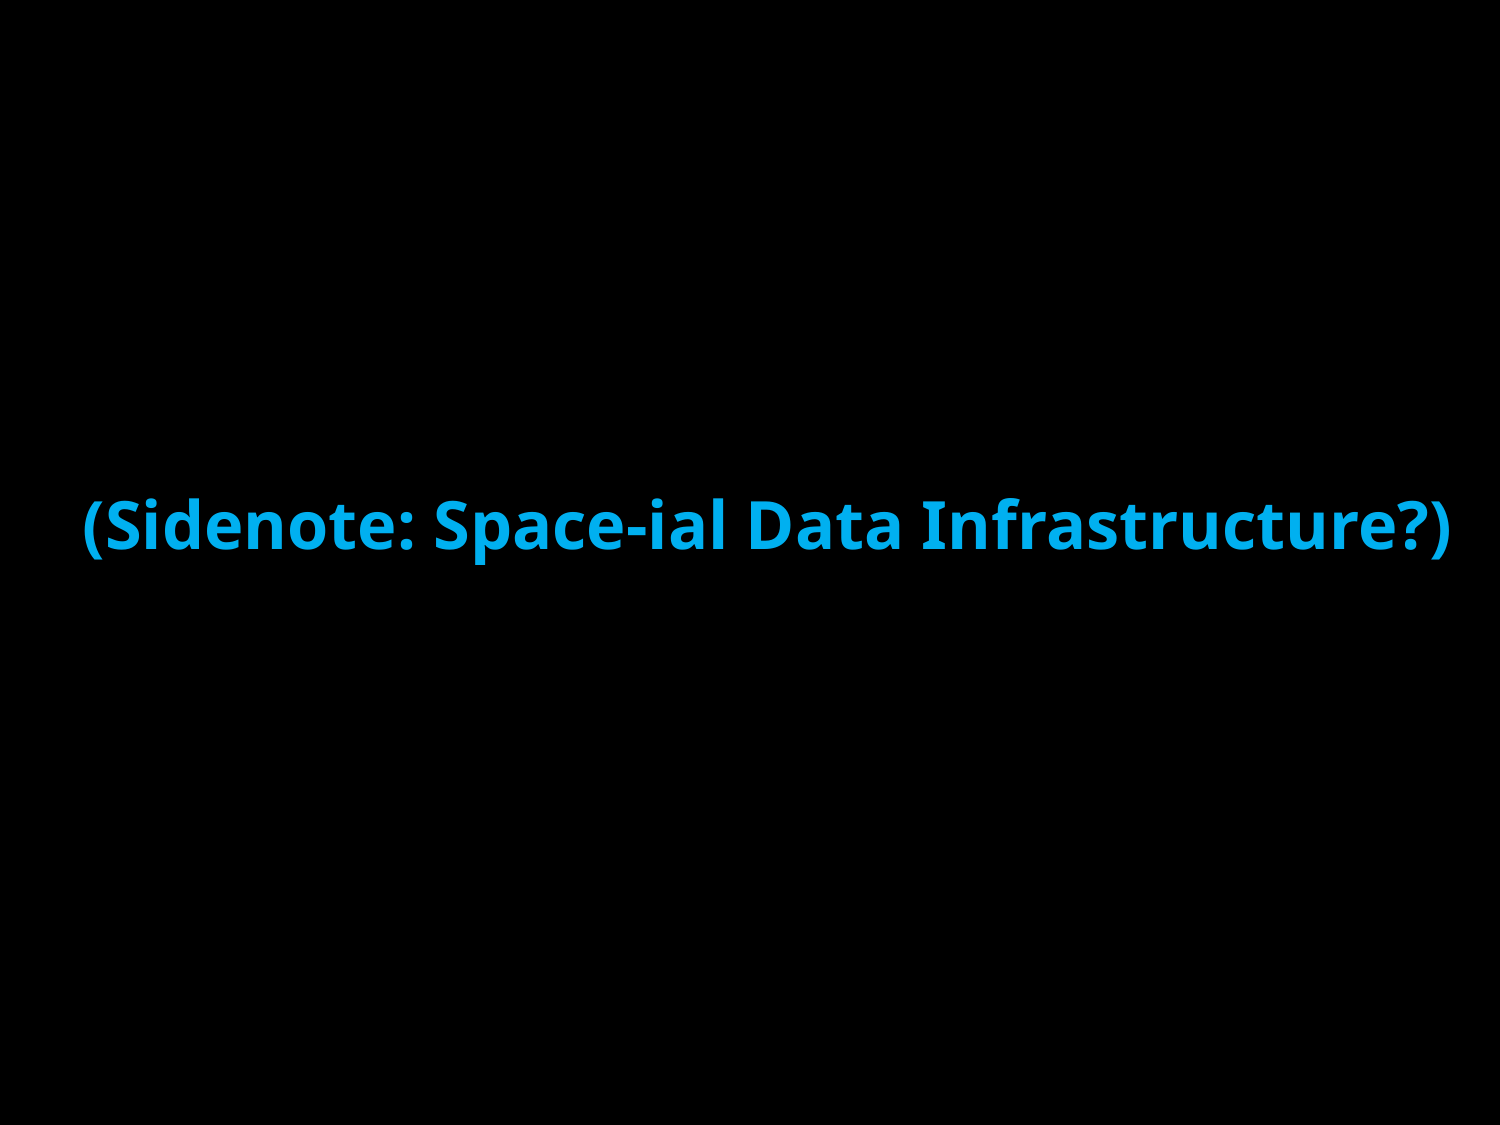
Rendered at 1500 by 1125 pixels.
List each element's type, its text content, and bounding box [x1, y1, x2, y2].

text_box (Sidenote: Space-ial Data Infrastructure?) [82, 483, 1456, 756]
